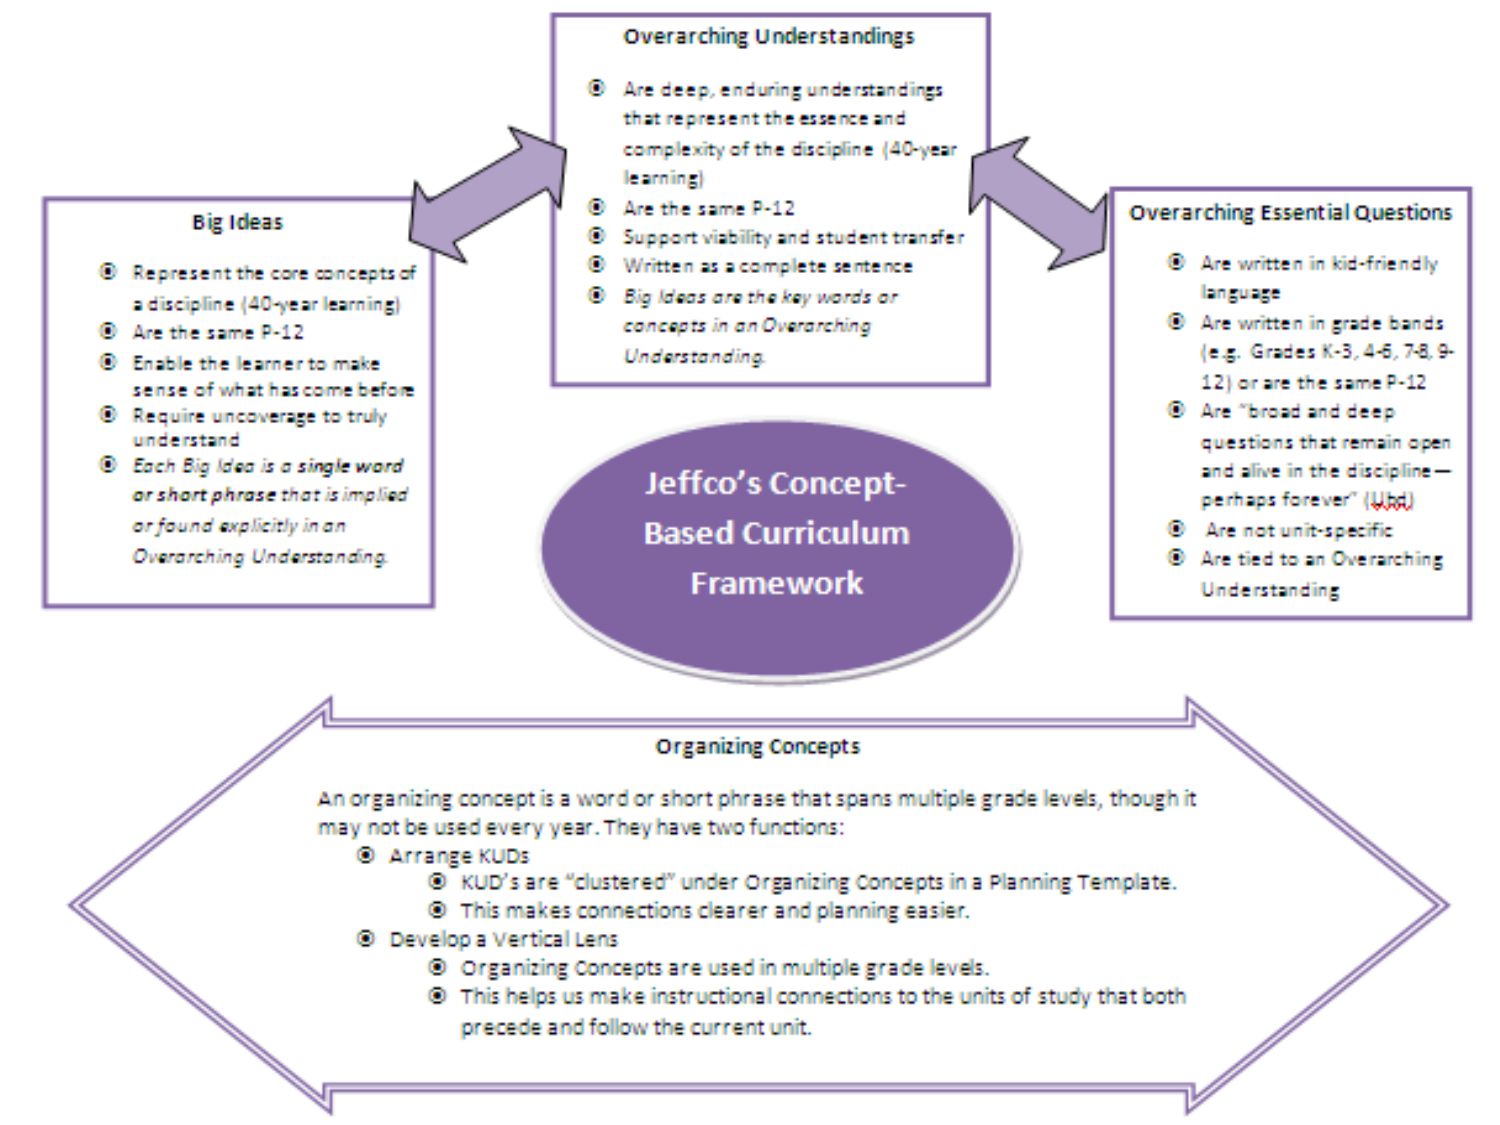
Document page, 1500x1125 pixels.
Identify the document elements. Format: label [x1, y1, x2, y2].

list [4, 4, 1497, 1123]
